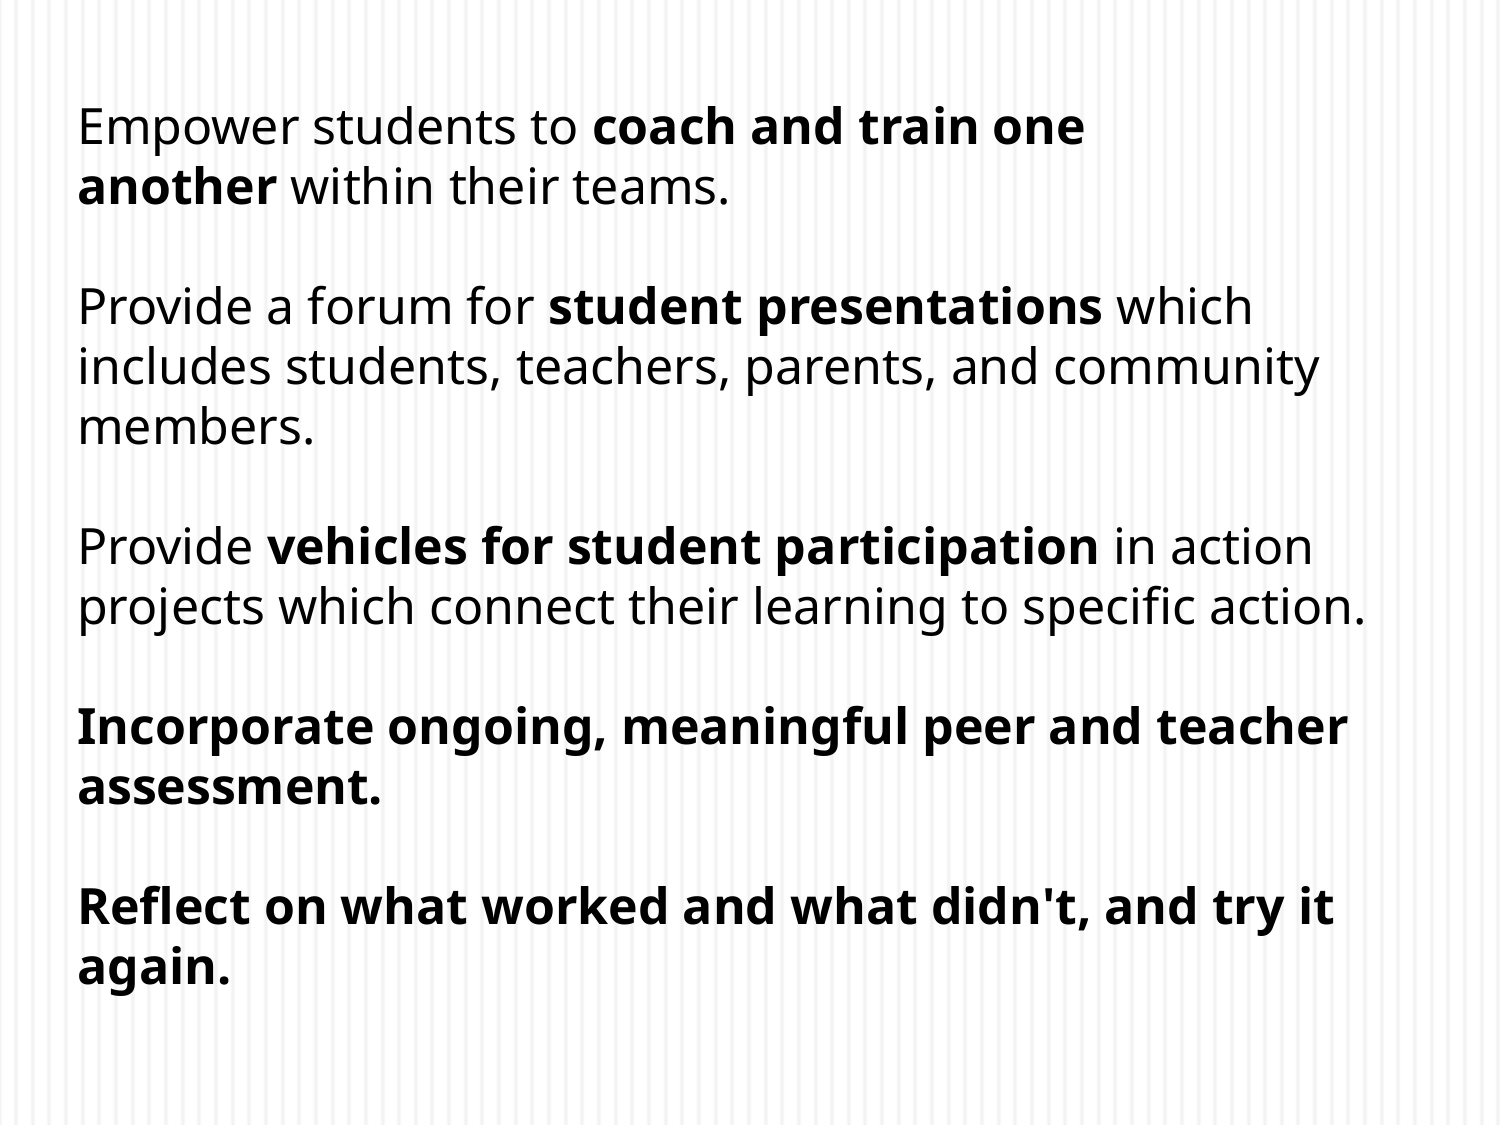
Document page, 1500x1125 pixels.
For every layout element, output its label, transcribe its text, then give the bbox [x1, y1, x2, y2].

text_box Empower students to coach and train one another within their teams. Provide a forum for student presentations which includes students, teachers, parents, and community members. Provide vehicles for student participation in action projects which connect their learning to specific action. Incorporate ongoing, meaningful peer and teacher assessment. Reflect on what worked and what didn't, and try it again. [62, 87, 1438, 1048]
